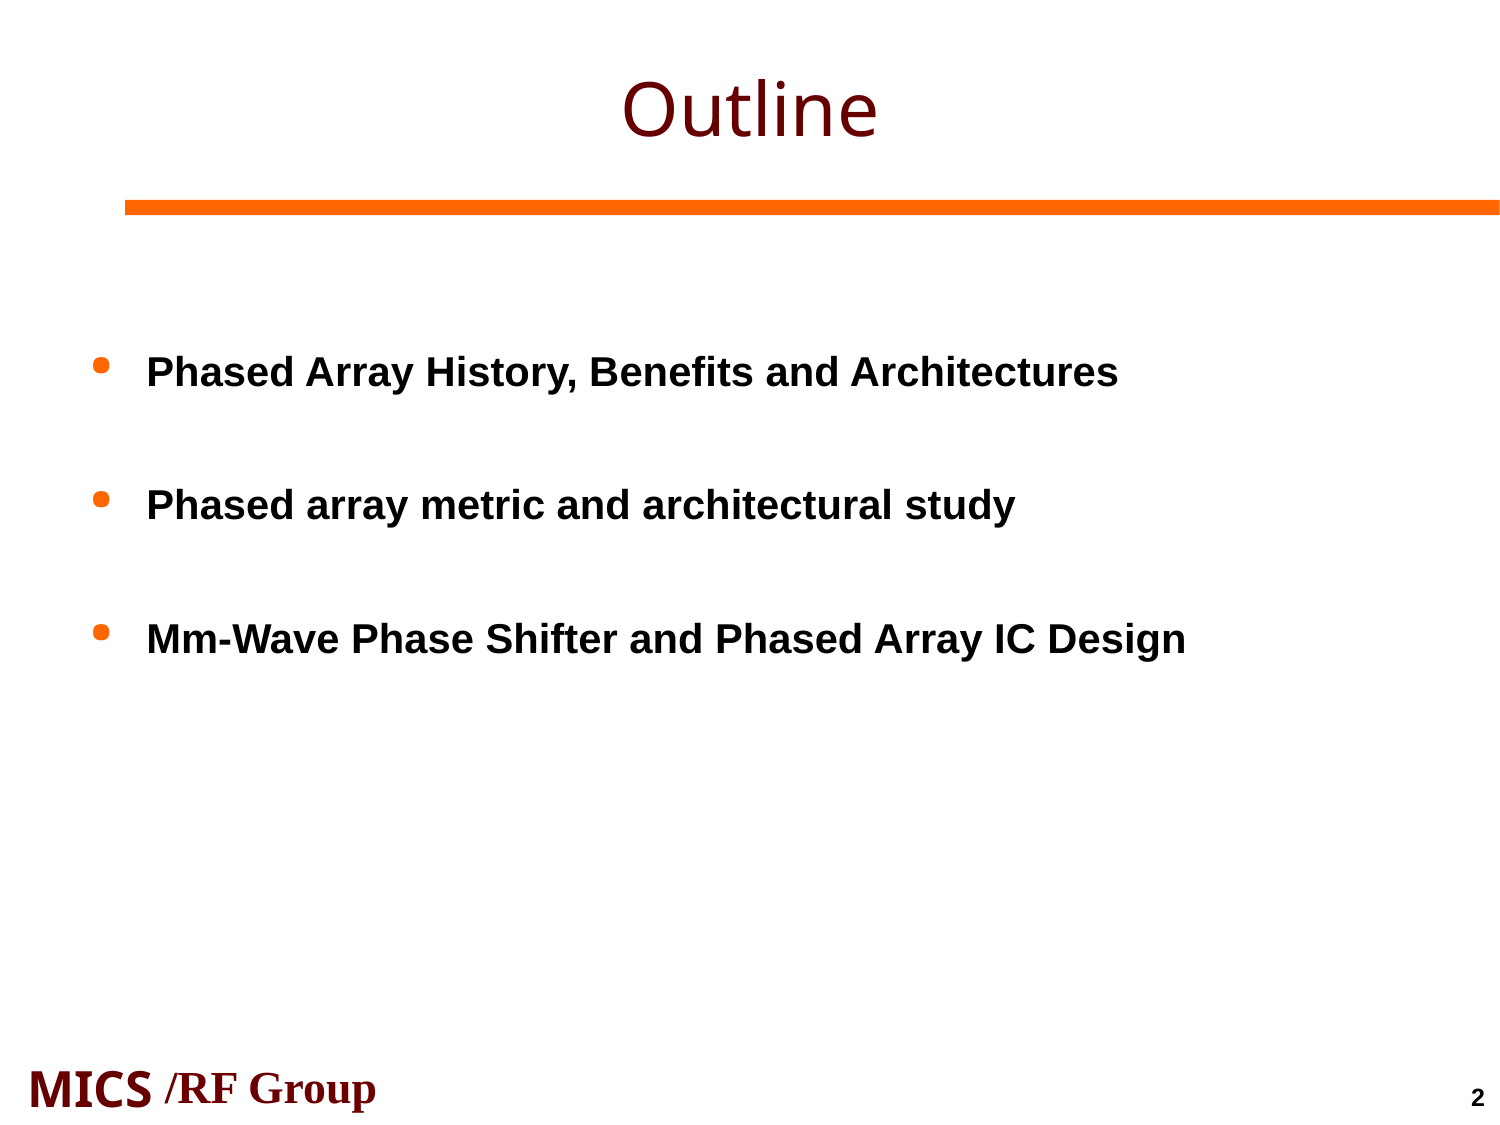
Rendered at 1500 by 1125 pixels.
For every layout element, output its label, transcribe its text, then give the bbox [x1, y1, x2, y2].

slide_number 2 [1425, 1067, 1500, 1125]
text_box /RF Group [149, 1050, 438, 1120]
title Outline [112, 12, 1388, 201]
list Phased Array History, Benefits and Architectures Phased array metric and architectural study Mm-Wave Phase Shifter and Phased Array IC Design [74, 262, 1500, 726]
